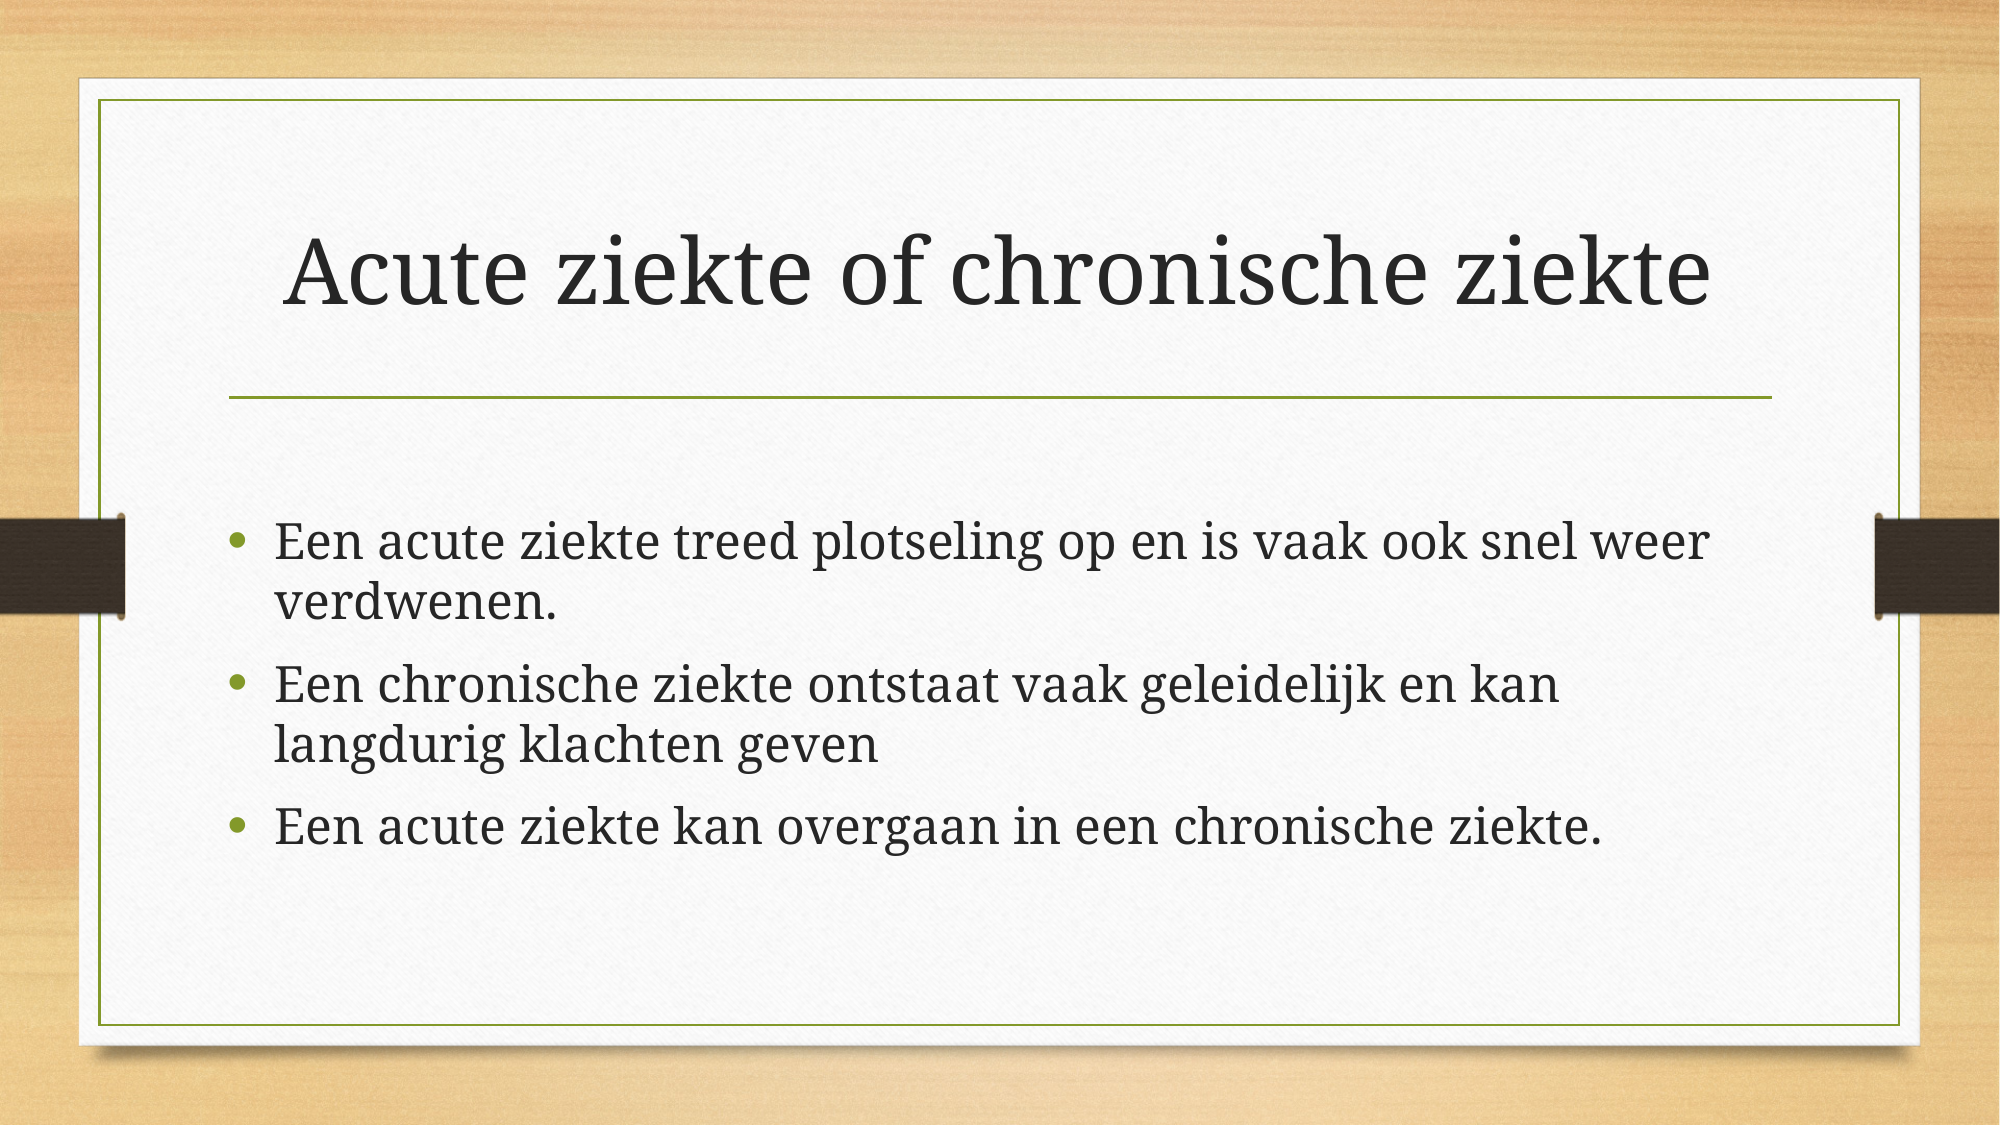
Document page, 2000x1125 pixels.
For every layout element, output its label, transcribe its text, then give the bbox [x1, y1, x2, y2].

title Acute ziekte of chronische ziekte [212, 161, 1787, 375]
picture [0, 0, 2000, 1125]
list Een acute ziekte treed plotseling op en is vaak ook snel weer verdwenen. Een chronische ziekte ontstaat vaak geleidelijk en kan langdurig klachten geven Een acute ziekte kan overgaan in een chronische ziekte. [212, 419, 1787, 964]
